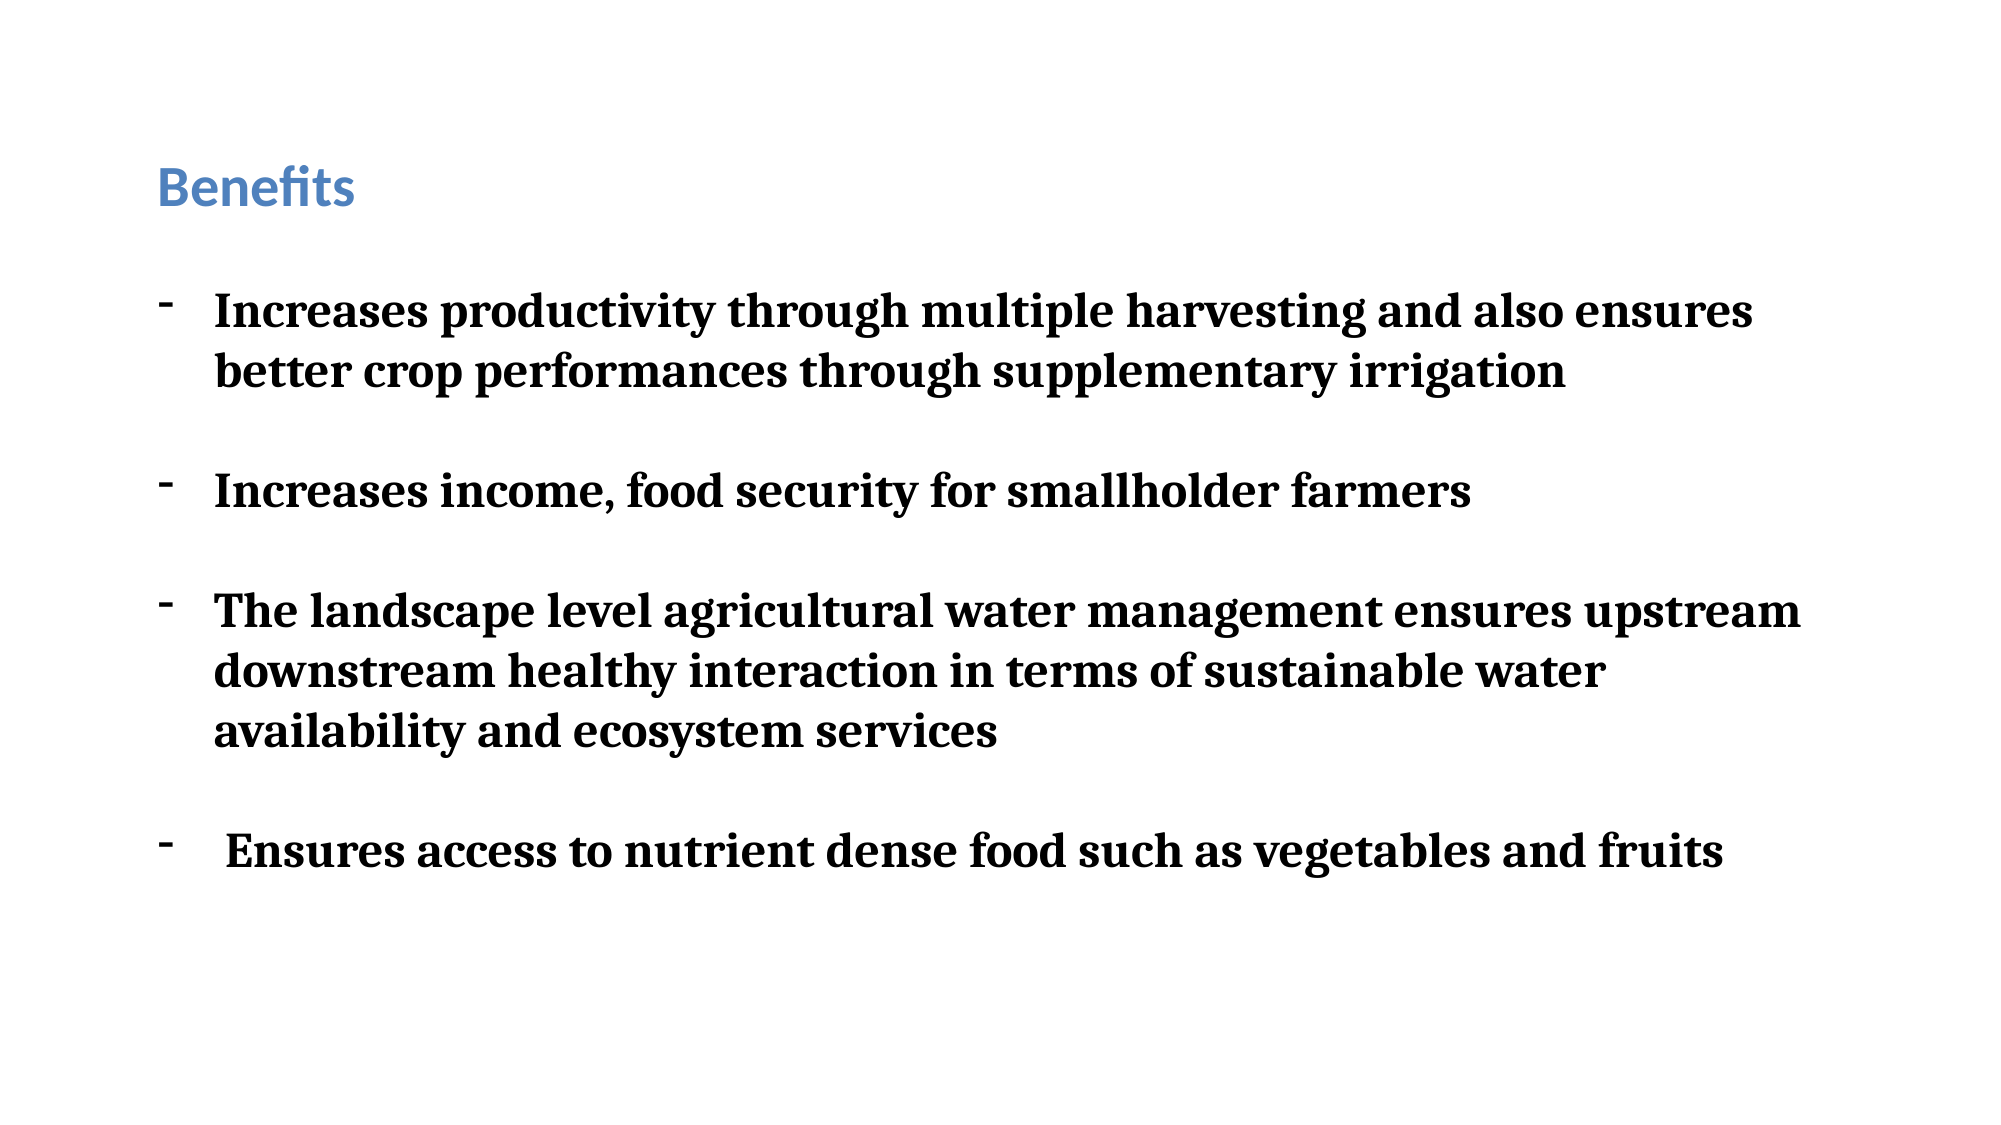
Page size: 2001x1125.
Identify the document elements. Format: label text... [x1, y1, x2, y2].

text_box Benefits Increases productivity through multiple harvesting and also ensures better crop performances through supplementary irrigation Increases income, food security for smallholder farmers The landscape level agricultural water management ensures upstream downstream healthy interaction in terms of sustainable water availability and ecosystem services Ensures access to nutrient dense food such as vegetables and fruits [142, 140, 1859, 886]
